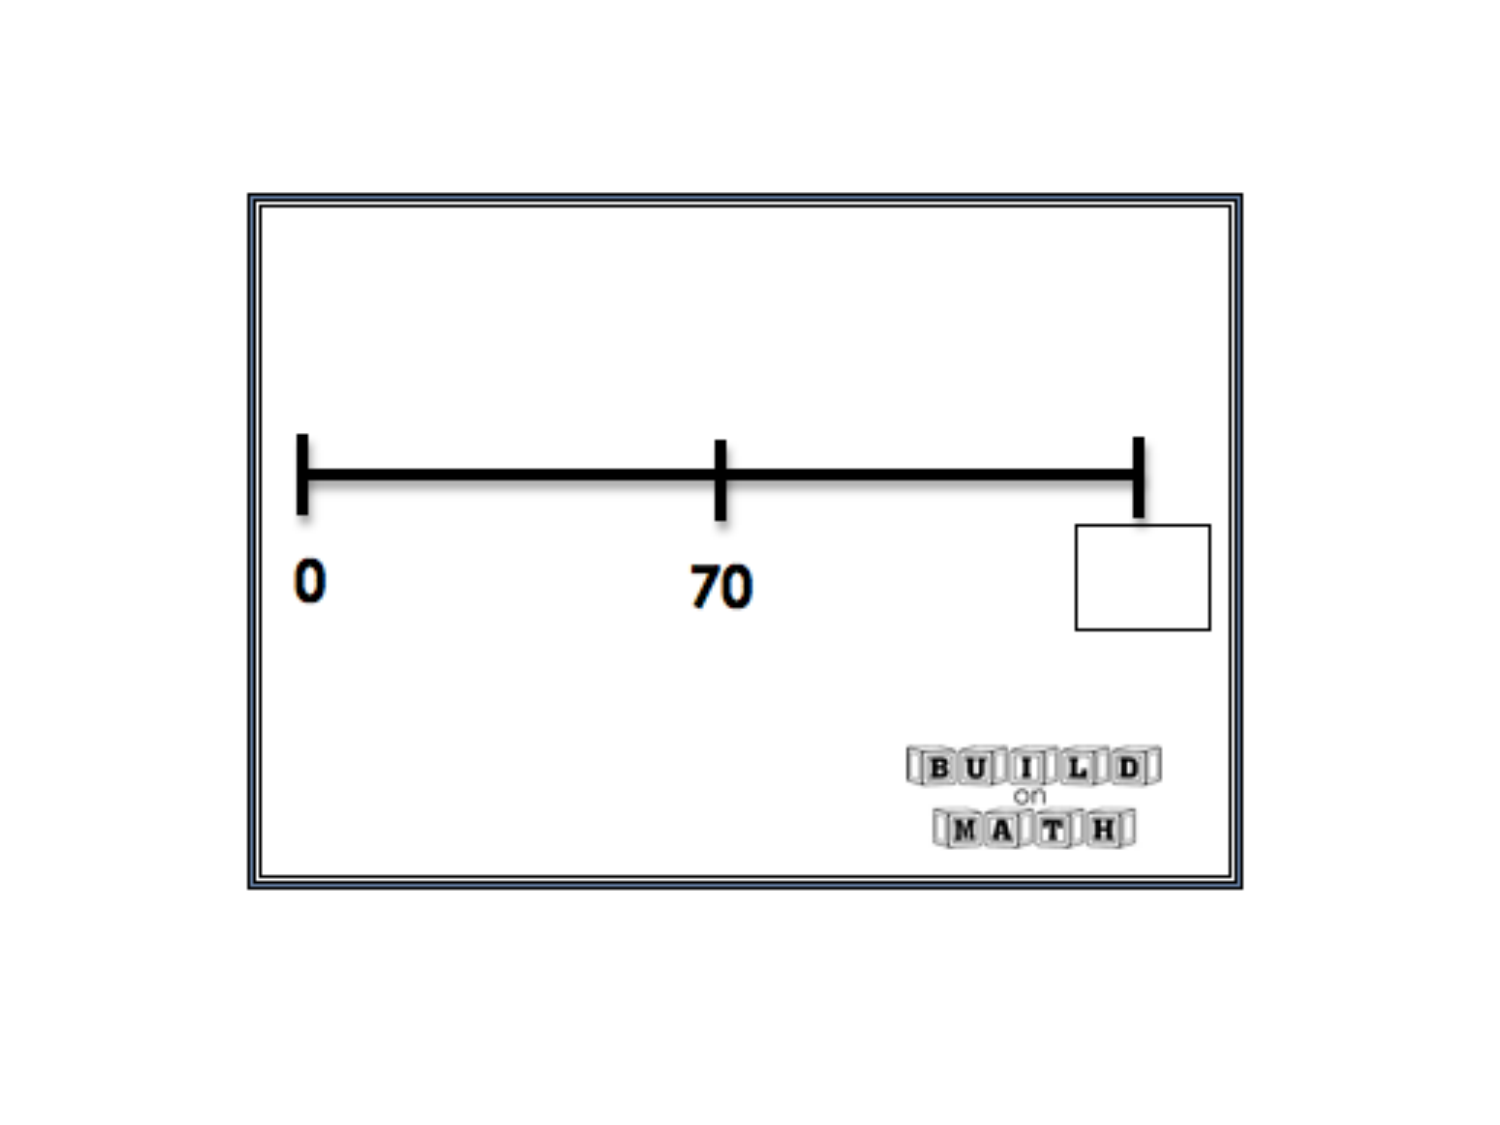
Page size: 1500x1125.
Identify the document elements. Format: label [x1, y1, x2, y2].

picture [224, 162, 1279, 941]
